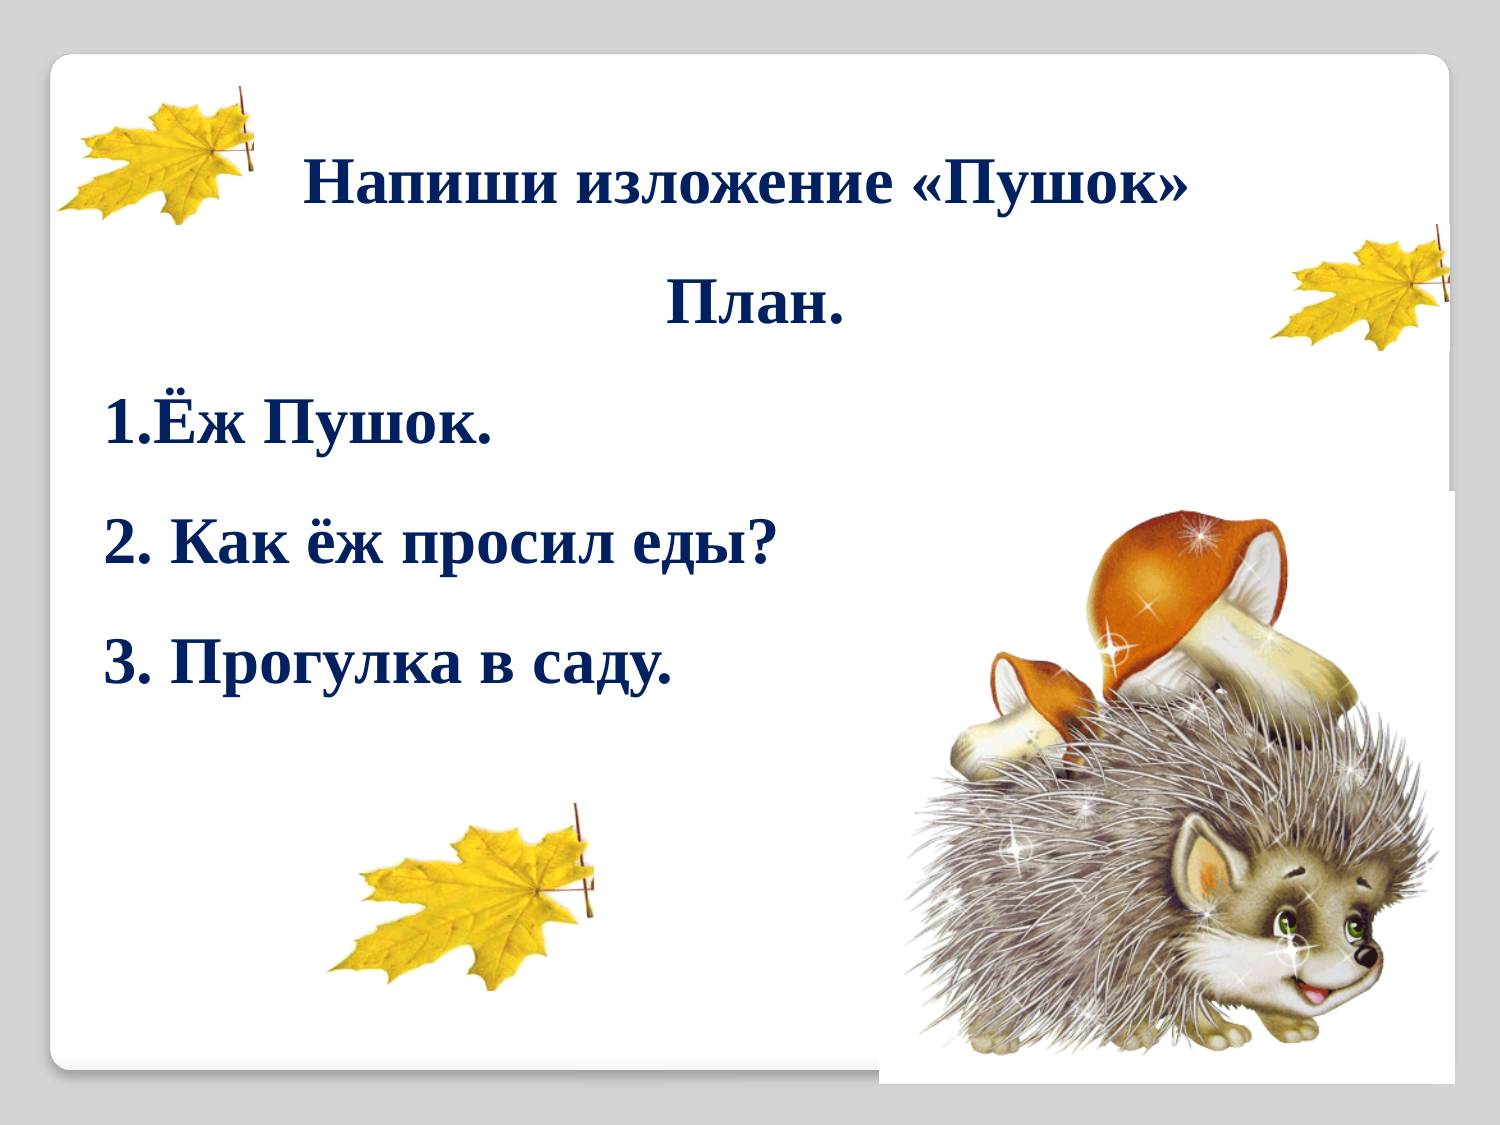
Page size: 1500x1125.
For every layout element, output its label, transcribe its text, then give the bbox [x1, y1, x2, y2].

picture [324, 802, 595, 991]
picture [54, 86, 255, 225]
text_box Напиши изложение «Пушок» План. 1.Ёж Пушок. 2. Как ёж просил еды? 3. Прогулка в саду. [88, 90, 1424, 705]
picture [879, 491, 1455, 1084]
picture [1268, 224, 1451, 351]
